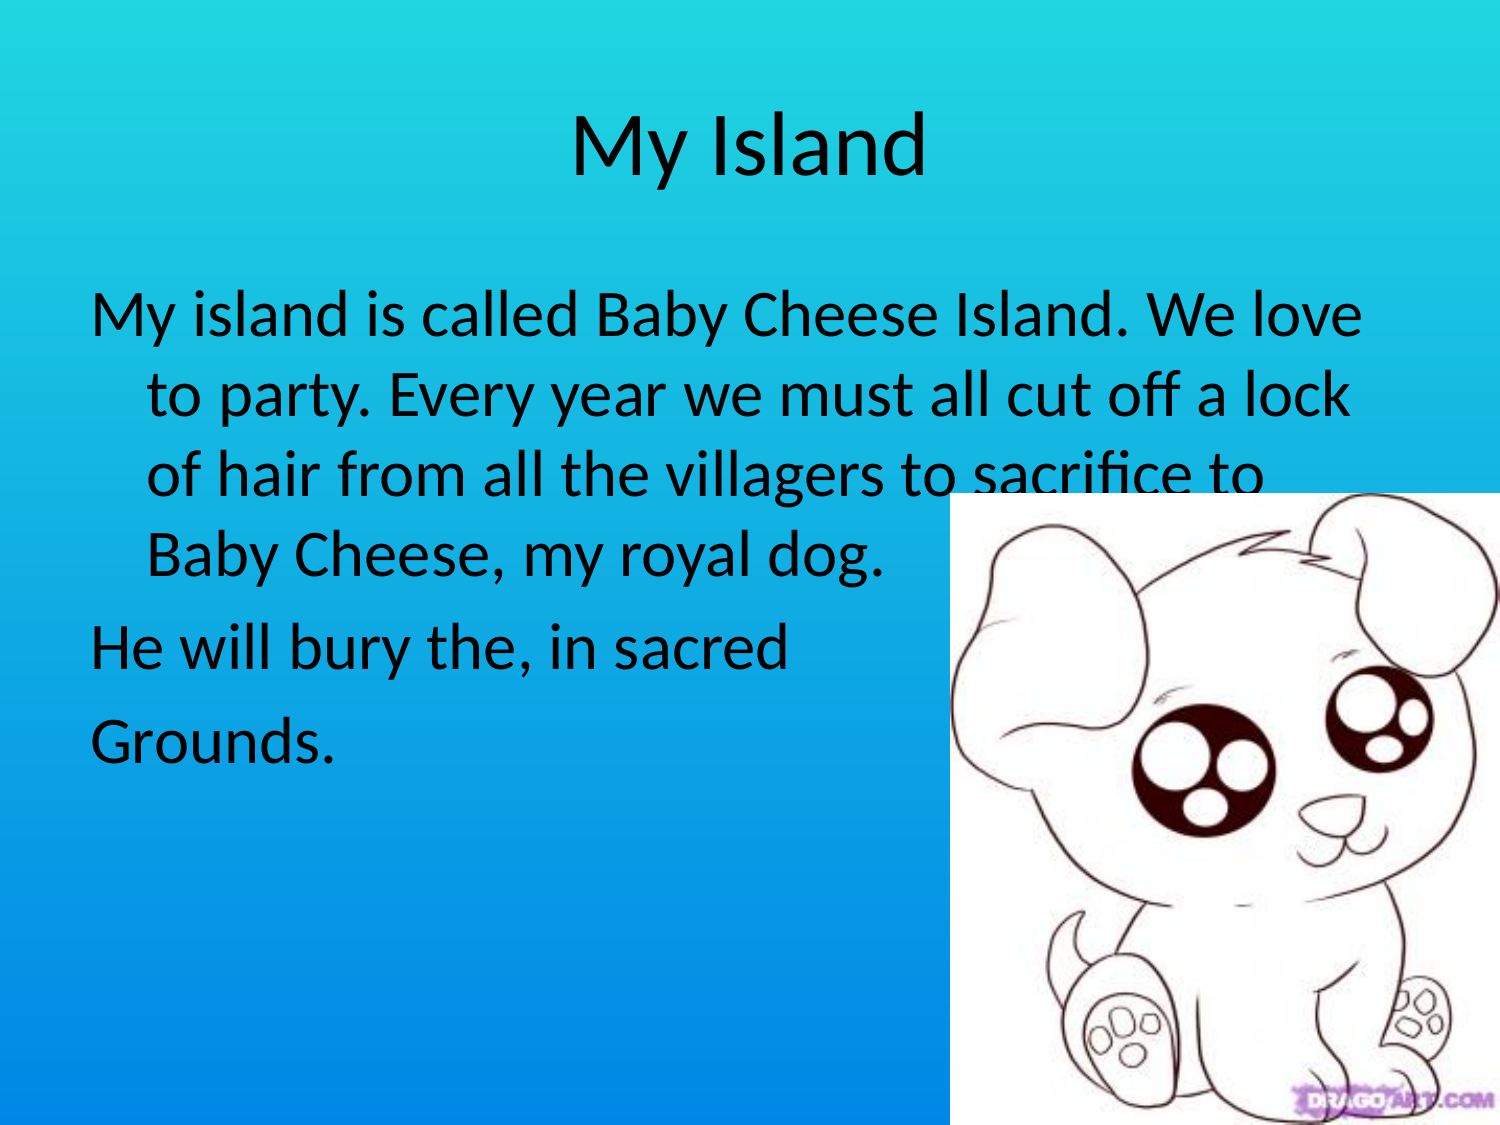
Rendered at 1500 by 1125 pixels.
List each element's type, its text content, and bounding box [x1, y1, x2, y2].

title My Island [75, 45, 1425, 233]
picture [949, 492, 1500, 1125]
list My island is called Baby Cheese Island. We love to party. Every year we must all cut off a lock of hair from all the villagers to sacrifice to Baby Cheese, my royal dog. He will bury the, in sacred Grounds. [75, 262, 1425, 1005]
